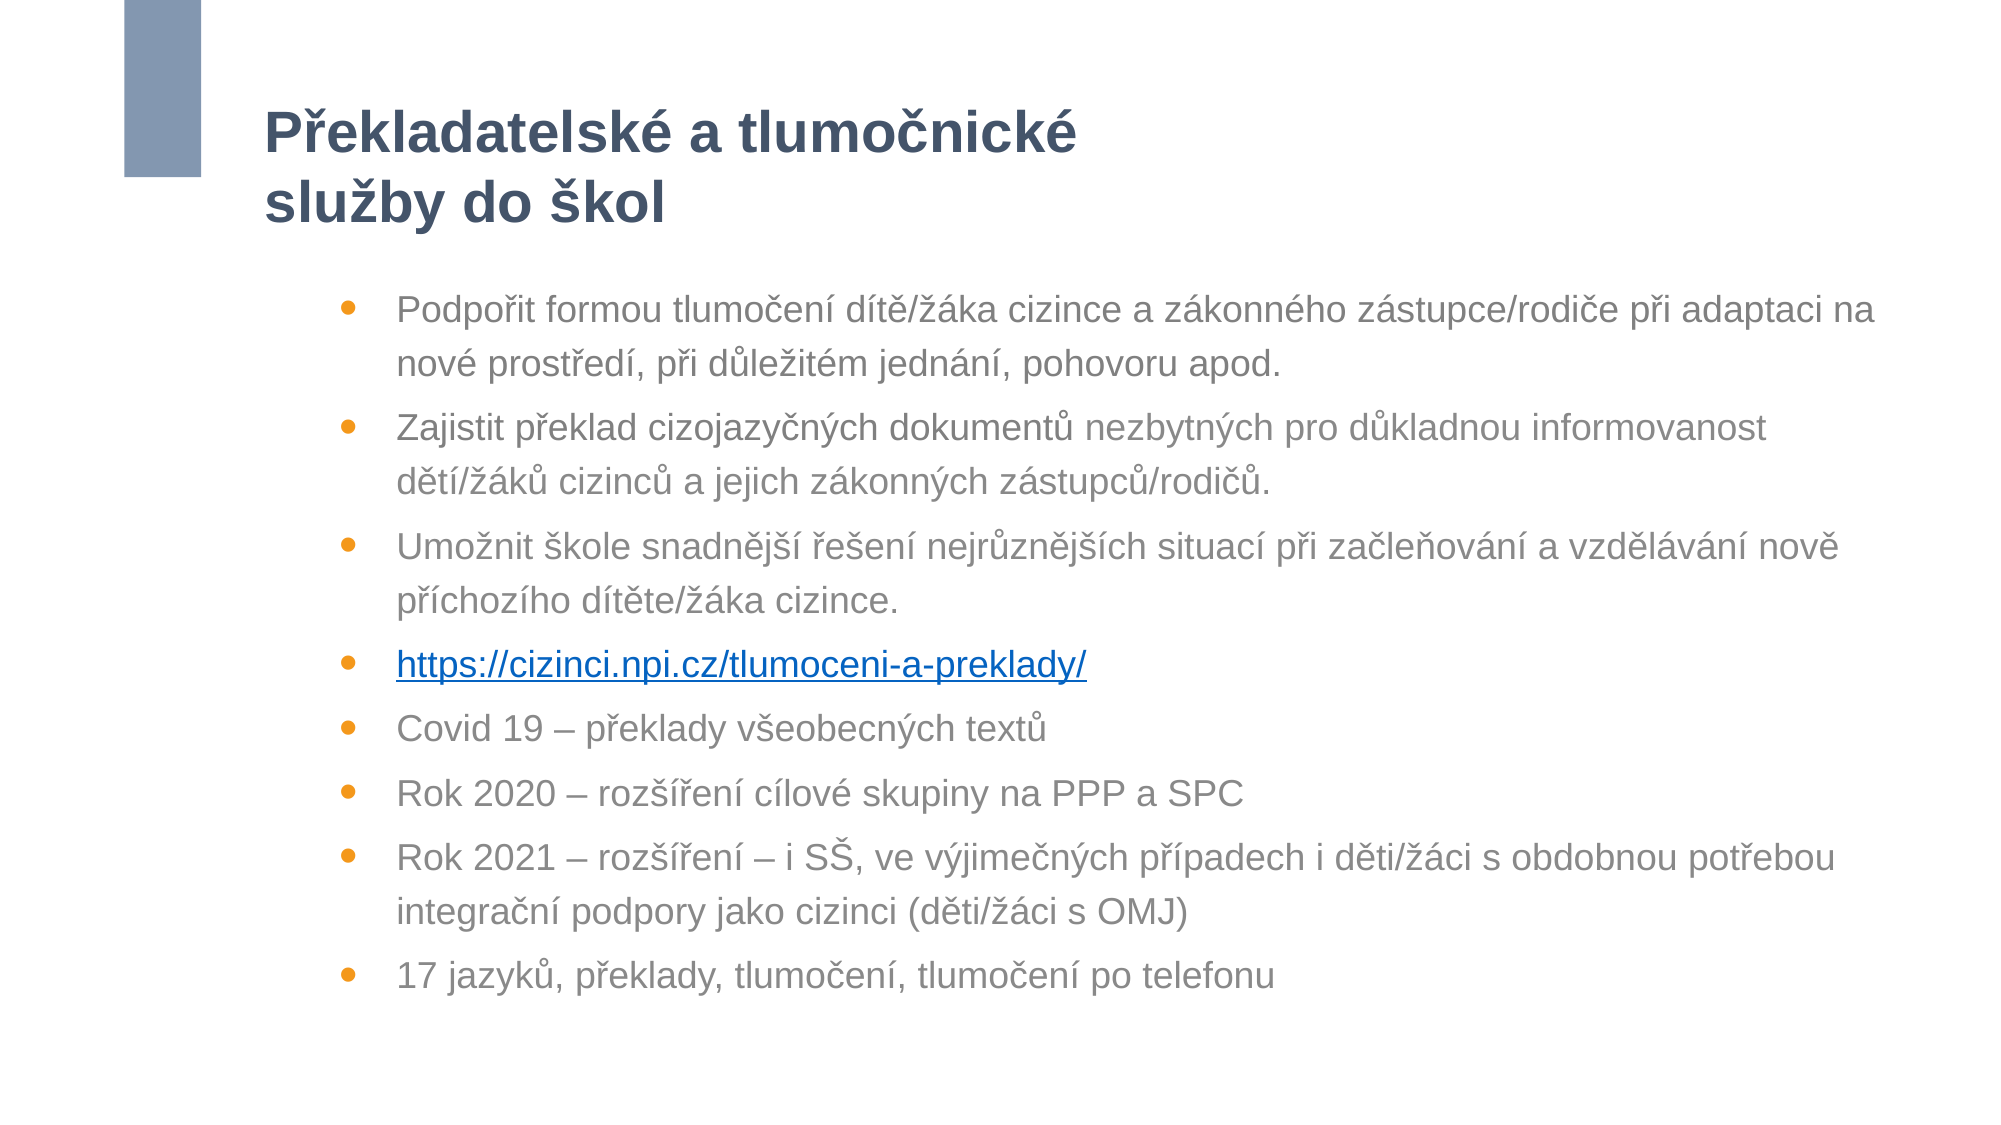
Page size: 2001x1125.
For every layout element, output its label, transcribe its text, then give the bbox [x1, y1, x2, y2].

title Překladatelské a tlumočnické služby do škol [249, 73, 1898, 242]
list Podpořit formou tlumočení dítě/žáka cizince a zákonného zástupce/rodiče při adaptaci na nové prostředí, při důležitém jednání, pohovoru apod. Zajistit překlad cizojazyčných dokumentů nezbytných pro důkladnou informovanost dětí/žáků cizinců a jejich zákonných zástupců/rodičů. Umožnit škole snadnější řešení nejrůznějších situací při začleňování a vzdělávání nově příchozího dítěte/žáka cizince. https://cizinci.npi.cz/tlumoceni-a-preklady/ Covid 19 – překlady všeobecných textů Rok 2020 – rozšíření cílové skupiny na PPP a SPC Rok 2021 – rozšíření – i SŠ, ve výjimečných případech i děti/žáci s obdobnou potřebou integrační podpory jako cizinci (děti/žáci s OMJ) 17 jazyků, překlady, tlumočení, tlumočení po telefonu [249, 268, 1898, 1040]
